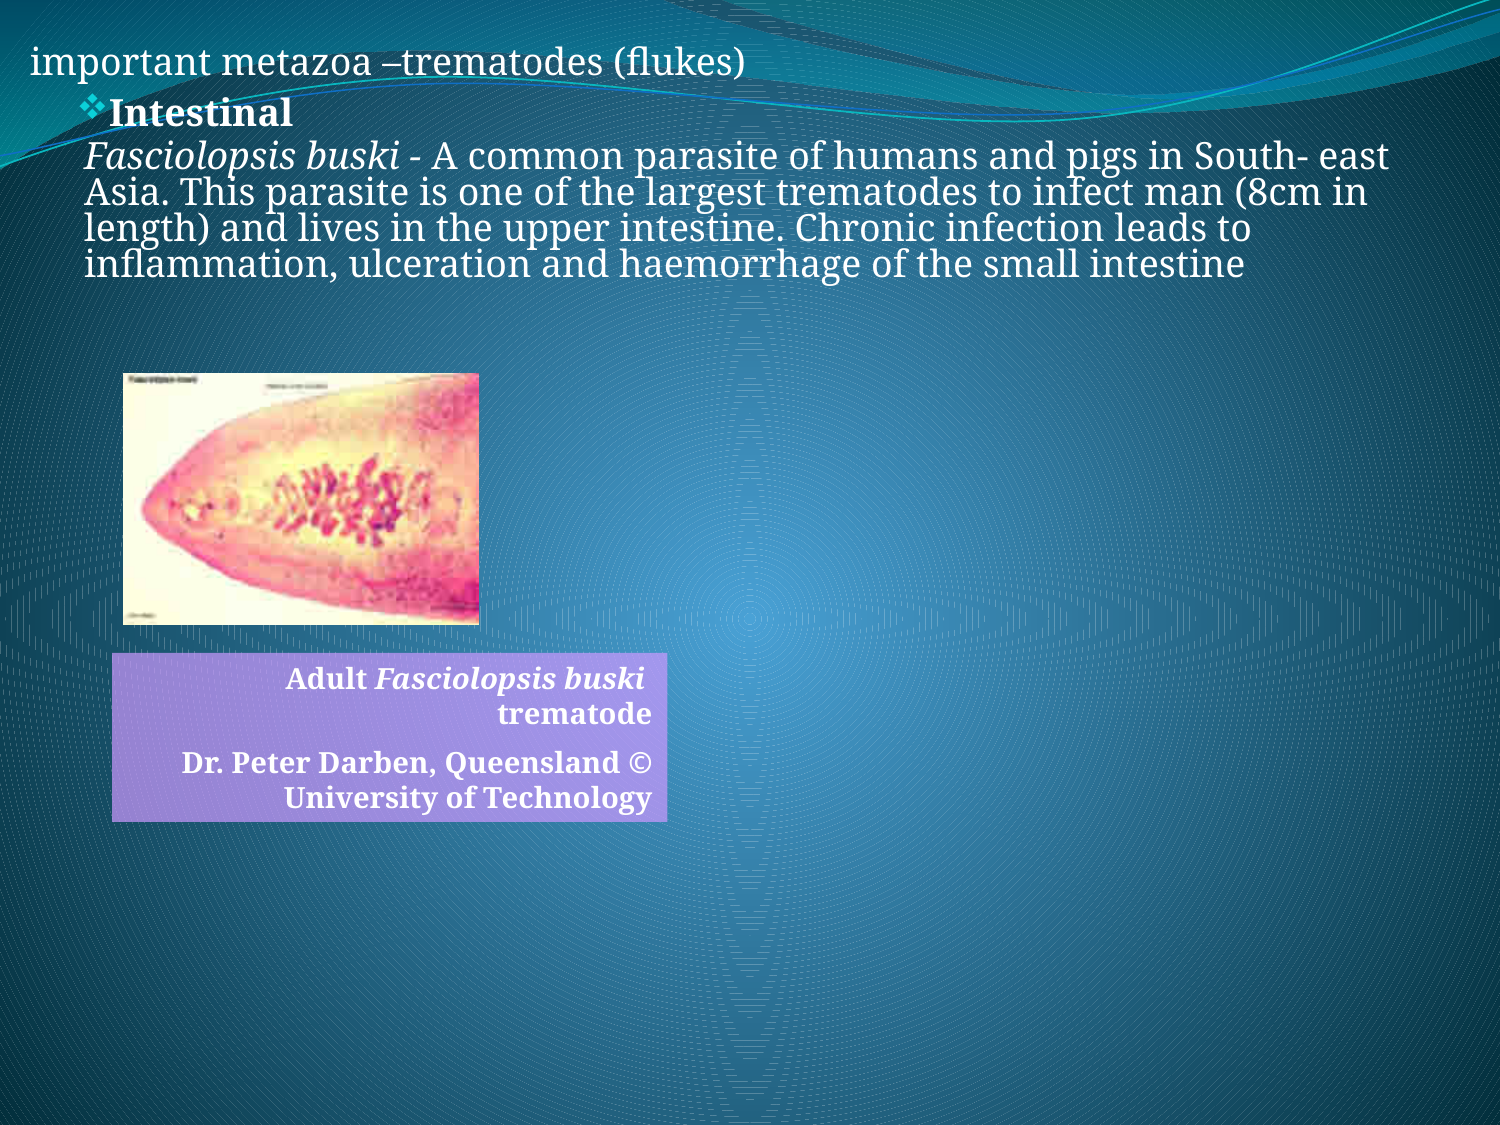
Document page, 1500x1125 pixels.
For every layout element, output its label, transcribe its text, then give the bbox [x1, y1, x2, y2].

text_box important metazoa –trematodes (flukes) [14, 30, 762, 91]
text_box Intestinal Fasciolopsis buski - A common parasite of humans and pigs in South- east Asia. This parasite is one of the largest trematodes to infect man (8cm in length) and lives in the upper intestine. Chronic infection leads to inflammation, ulceration and haemorrhage of the small intestine [76, 90, 1424, 563]
text_box Adult Fasciolopsis buski trematode © Dr. Peter Darben, Queensland University of Technology [112, 652, 668, 822]
picture [123, 373, 479, 625]
